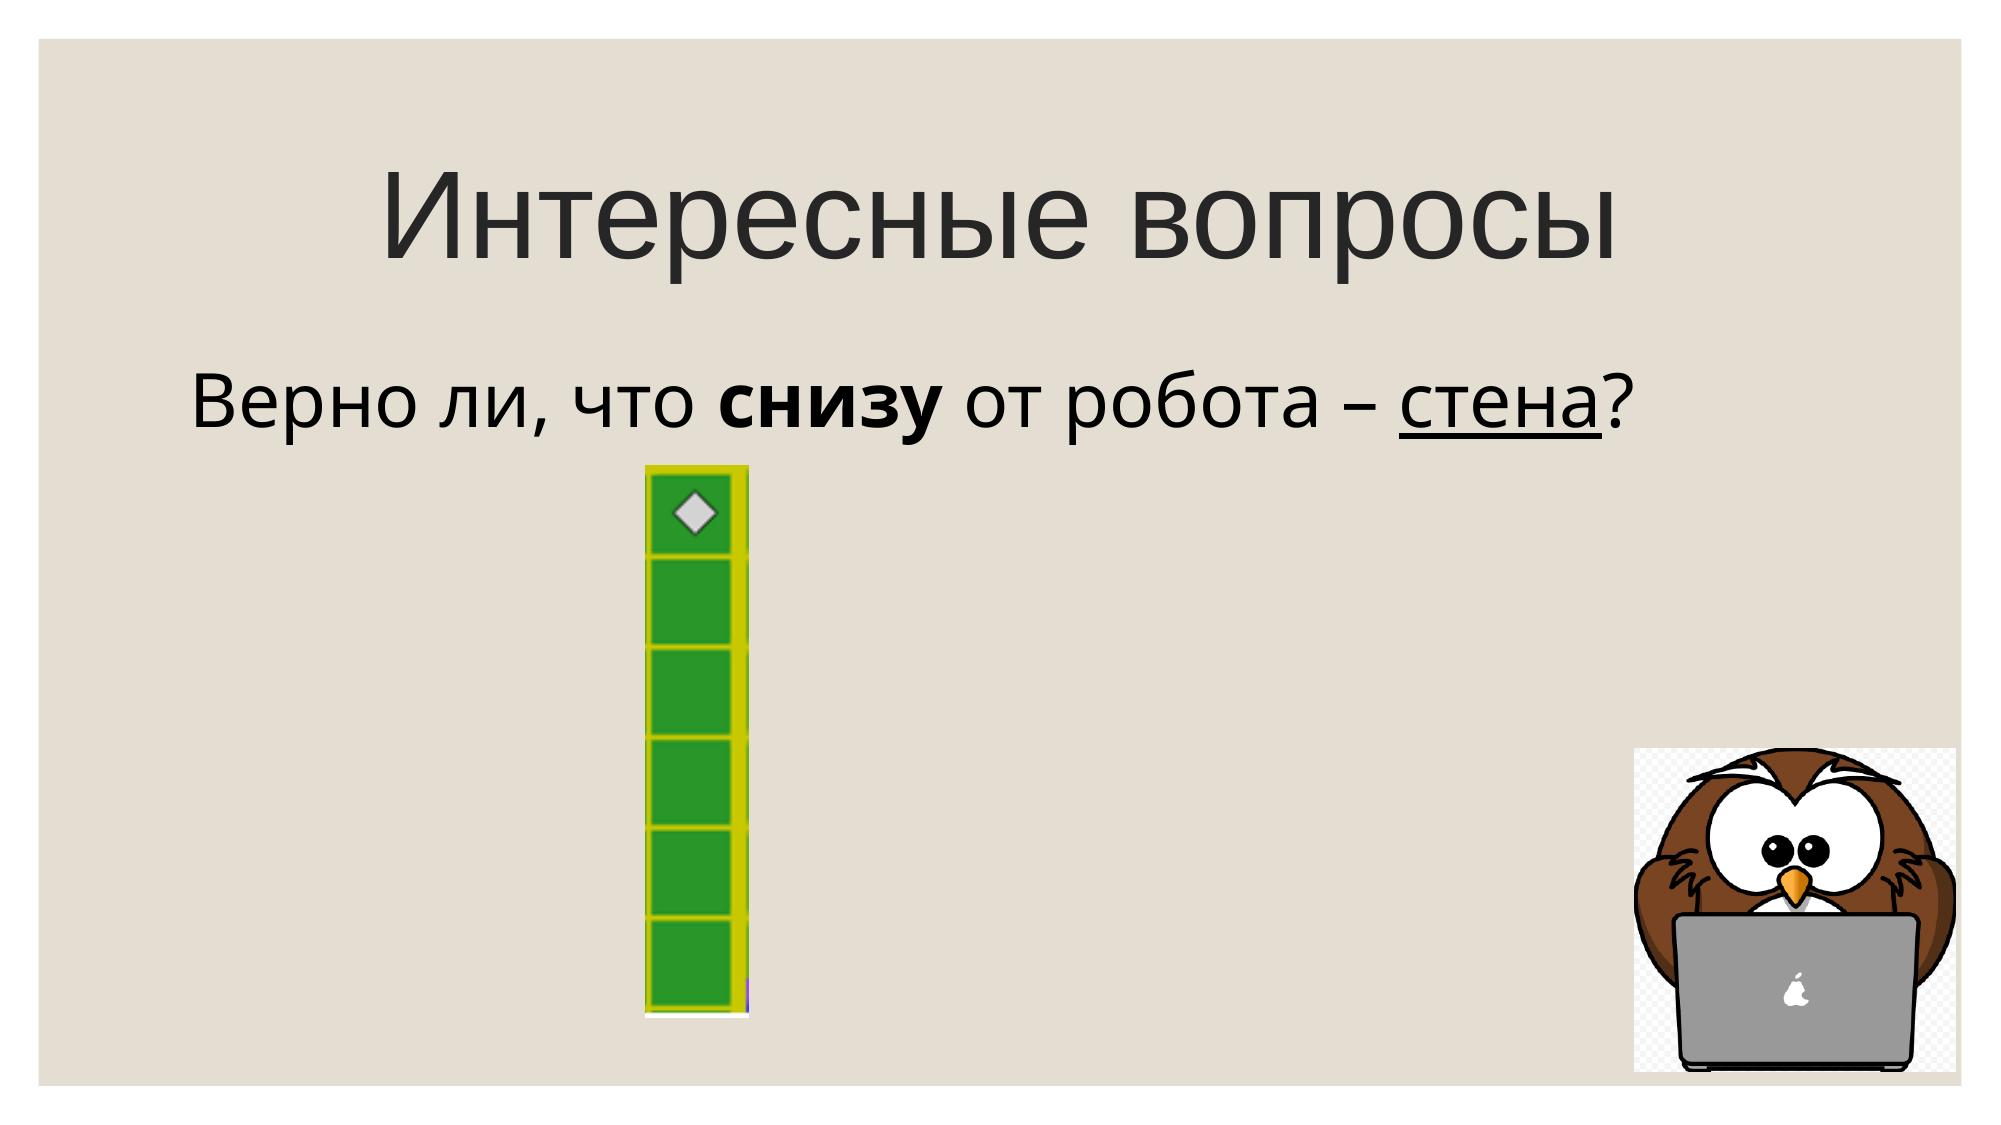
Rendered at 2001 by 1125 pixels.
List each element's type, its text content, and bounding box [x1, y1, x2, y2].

list Верно ли, что снизу от робота – стена? [174, 344, 1826, 991]
title Интересные вопросы [174, 105, 1826, 331]
picture [645, 465, 749, 1018]
picture [1634, 748, 1956, 1072]
